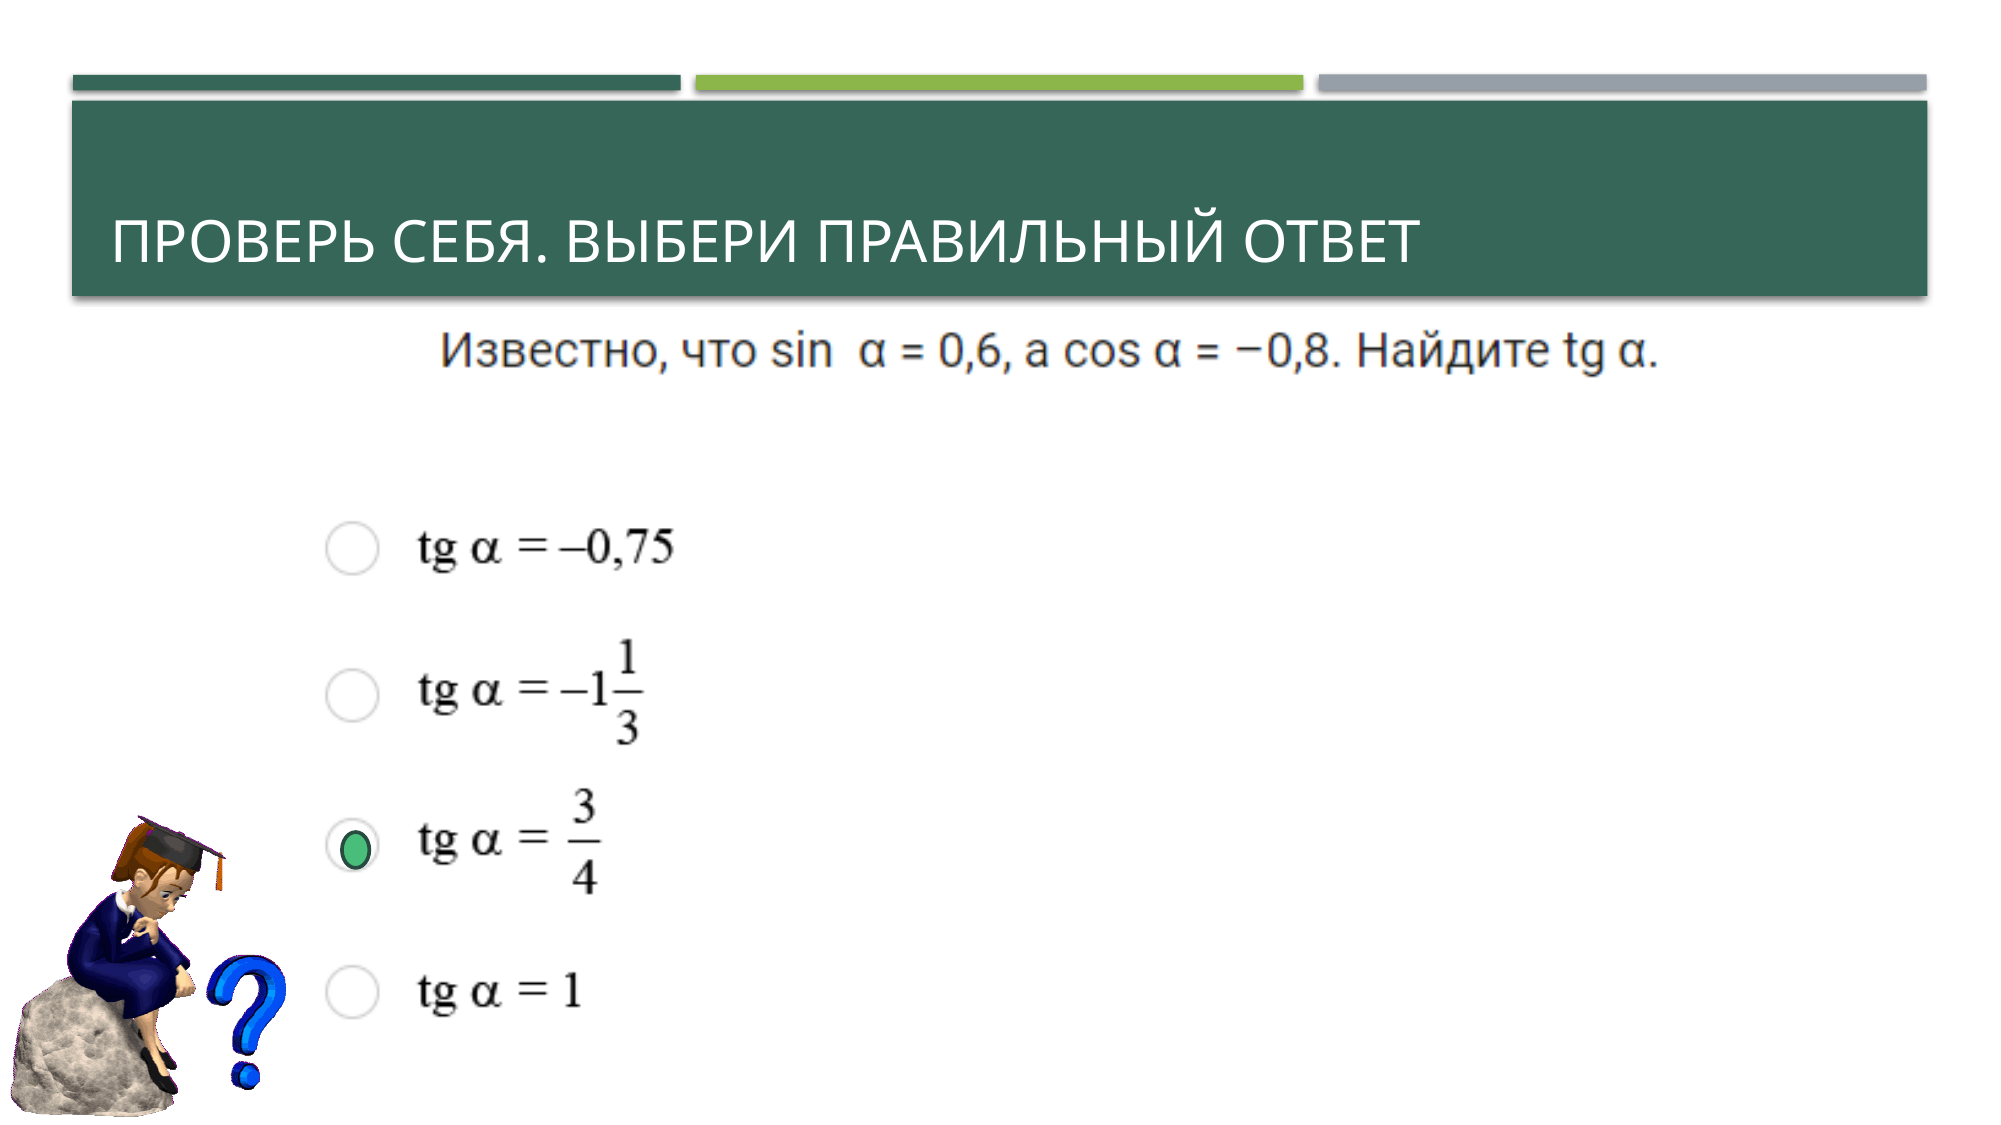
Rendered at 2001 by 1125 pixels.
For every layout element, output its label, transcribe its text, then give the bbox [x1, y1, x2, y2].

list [309, 326, 1691, 1059]
title Проверь себя. Выбери правильный ответ [95, 115, 1905, 282]
picture [0, 805, 307, 1125]
